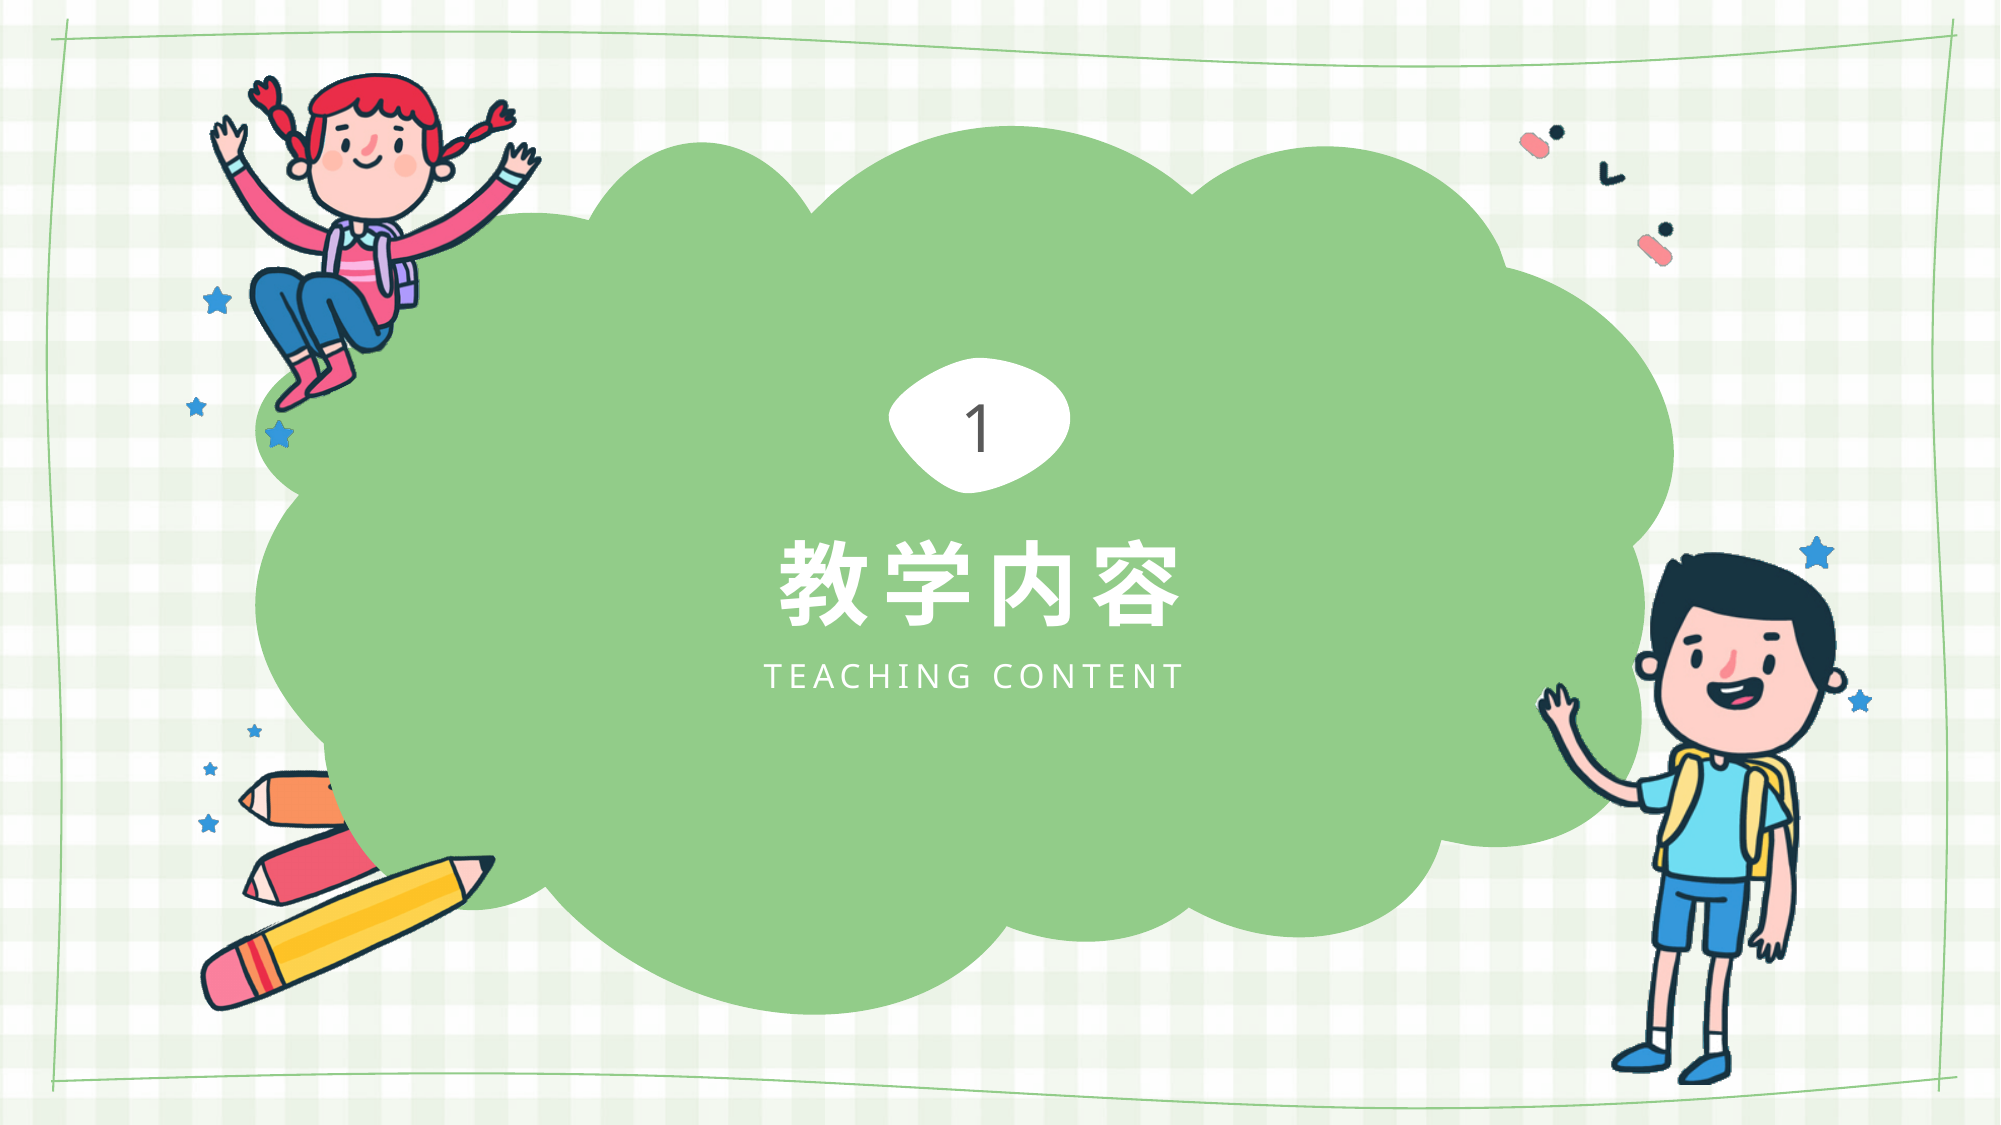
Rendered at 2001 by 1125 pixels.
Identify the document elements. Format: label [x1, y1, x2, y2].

text_box [748, 532, 1294, 753]
text_box [46, 18, 1958, 1109]
picture [0, 0, 2000, 1125]
